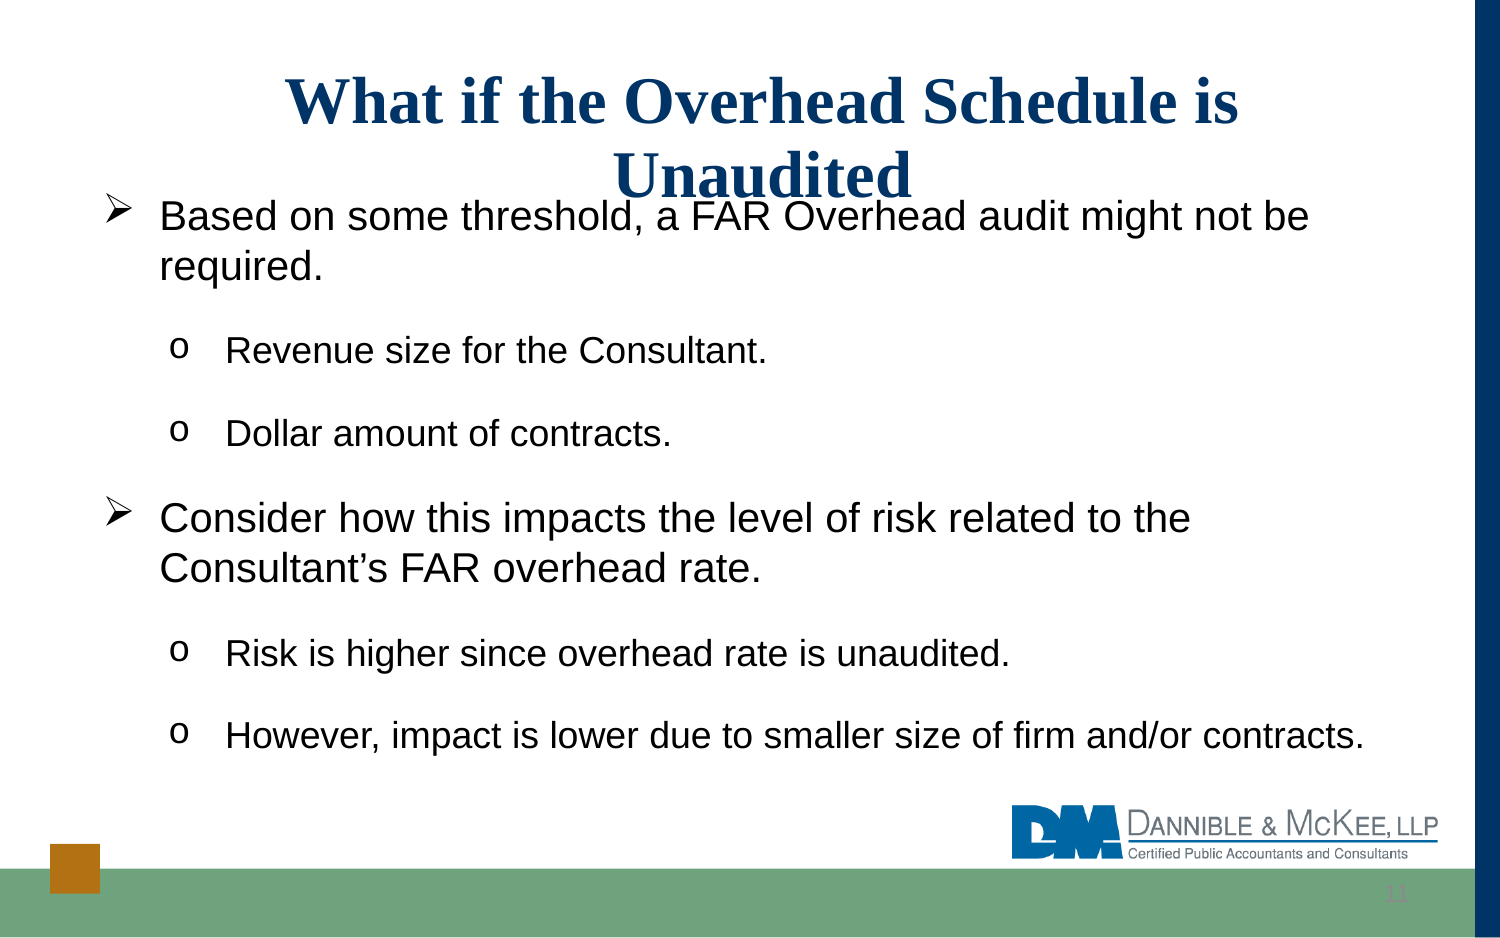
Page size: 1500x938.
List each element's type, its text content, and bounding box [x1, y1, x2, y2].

picture [1012, 805, 1438, 859]
title What if the Overhead Schedule is Unaudited [112, 56, 1413, 181]
slide_number 11 [1074, 868, 1425, 919]
list Based on some threshold, a FAR Overhead audit might not be required. Revenue size for the Consultant. Dollar amount of contracts. Consider how this impacts the level of risk related to the Consultant’s FAR overhead rate. Risk is higher since overhead rate is unaudited. However, impact is lower due to smaller size of firm and/or contracts. [87, 181, 1438, 794]
